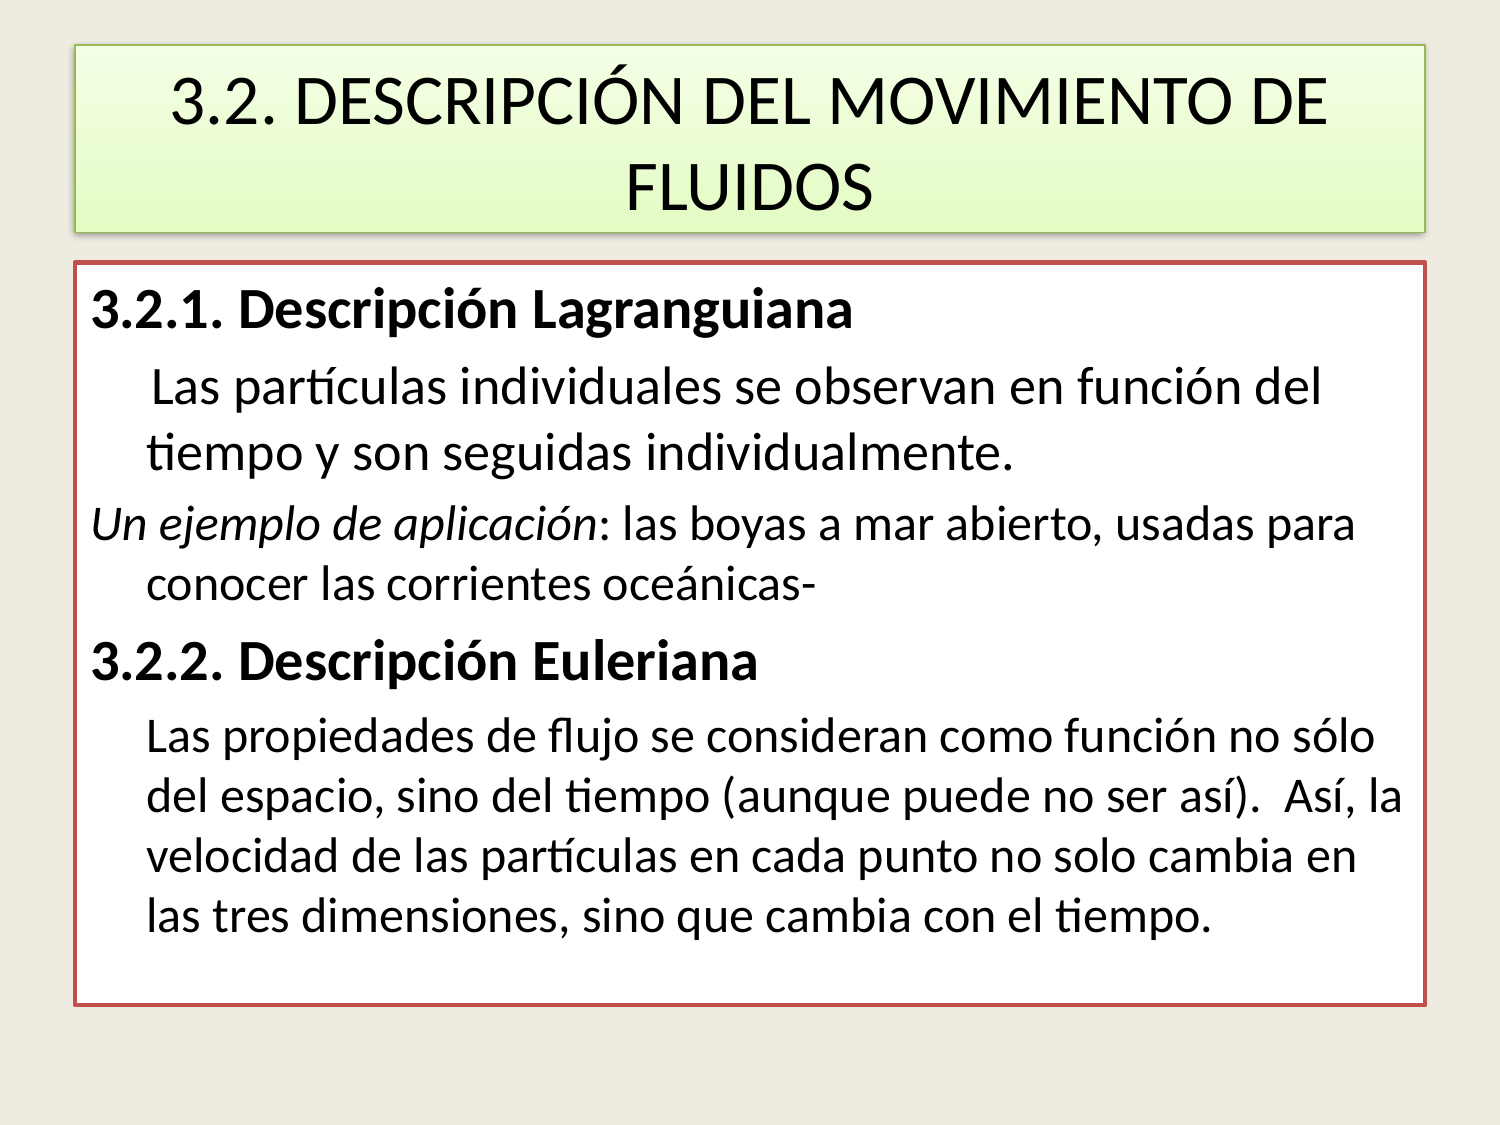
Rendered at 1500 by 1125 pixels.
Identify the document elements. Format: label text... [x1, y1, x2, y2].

list 3.2.1. Descripción Lagranguiana Las partículas individuales se observan en función del tiempo y son seguidas individualmente. Un ejemplo de aplicación: las boyas a mar abierto, usadas para conocer las corrientes oceánicas- 3.2.2. Descripción Euleriana Las propiedades de flujo se consideran como función no sólo del espacio, sino del tiempo (aunque puede no ser así). Así, la velocidad de las partículas en cada punto no solo cambia en las tres dimensiones, sino que cambia con el tiempo. [73, 260, 1427, 1007]
title 3.2. DESCRIPCIÓN DEL MOVIMIENTO DE FLUIDOS [74, 44, 1426, 233]
